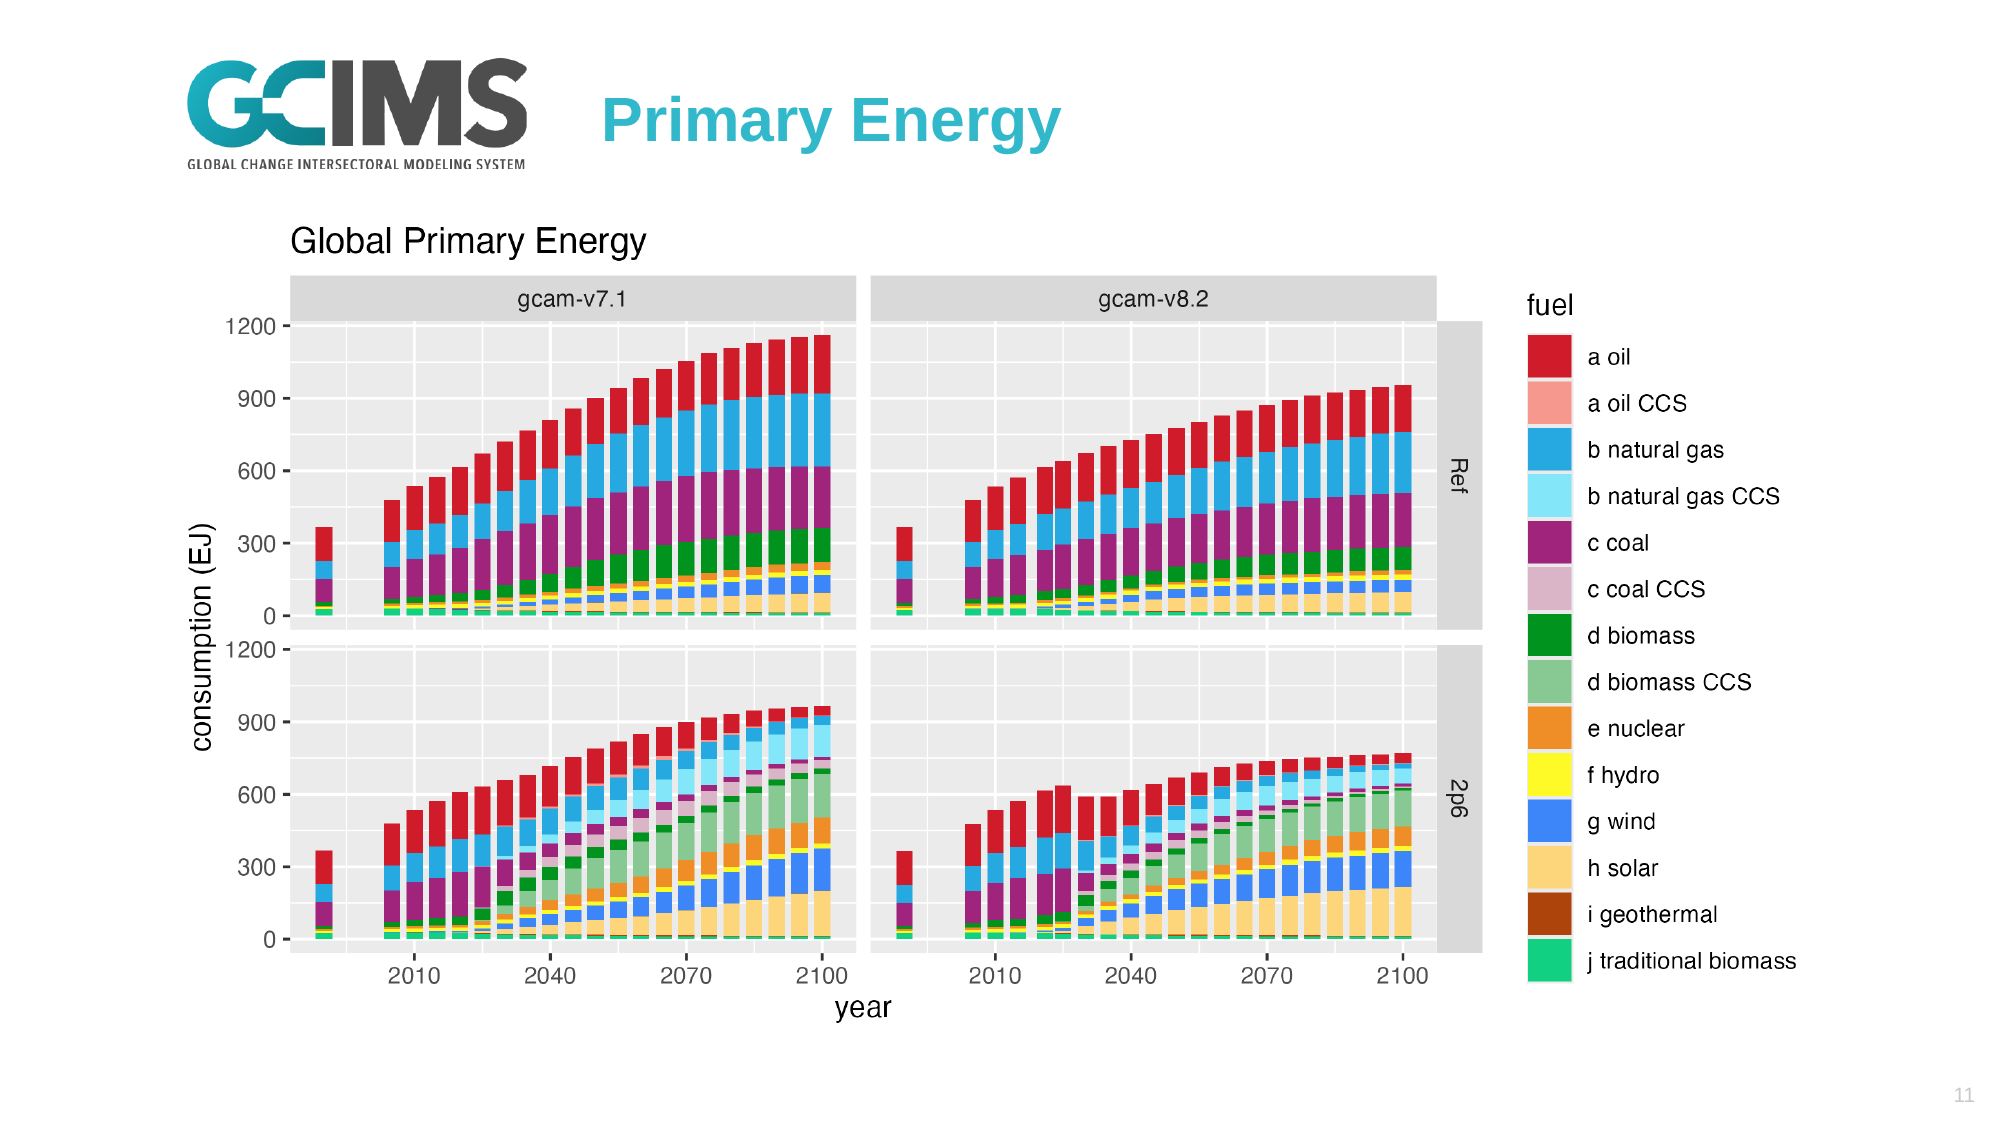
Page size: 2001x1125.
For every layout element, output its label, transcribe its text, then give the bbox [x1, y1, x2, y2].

title Primary Energy [601, 37, 1938, 163]
slide_number 11 [1913, 1062, 1975, 1125]
picture [174, 212, 1826, 1038]
